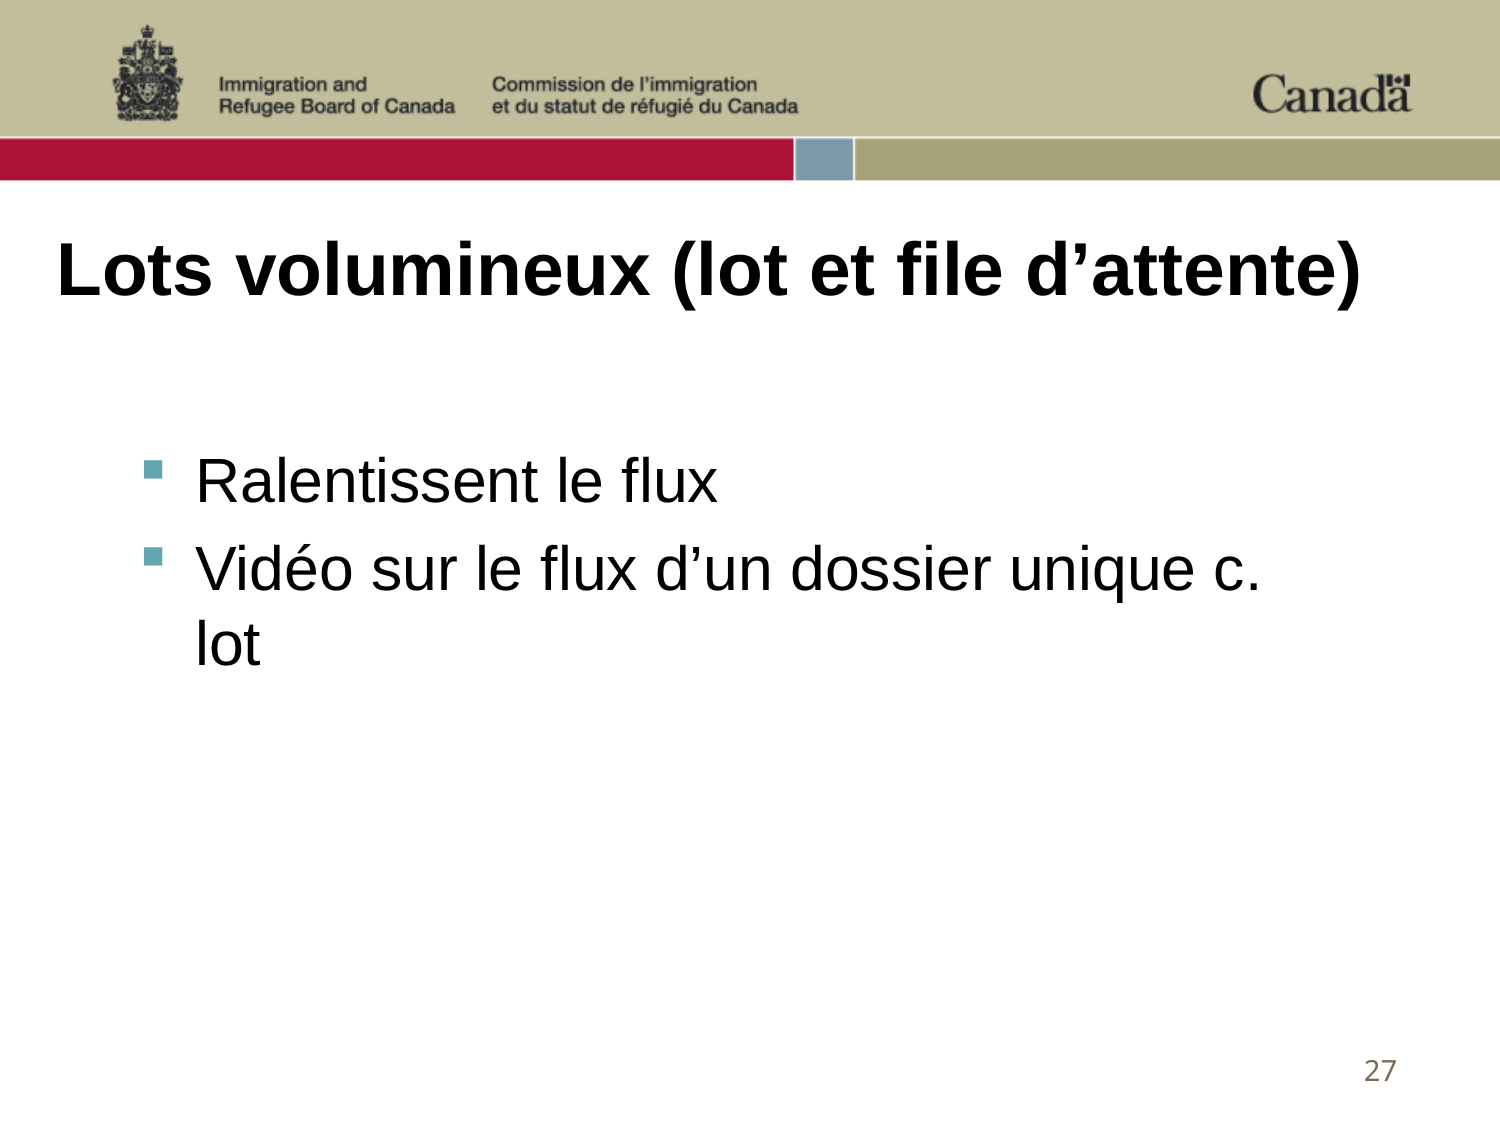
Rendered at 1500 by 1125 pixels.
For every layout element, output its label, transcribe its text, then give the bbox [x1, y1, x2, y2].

picture [0, 0, 1500, 1125]
slide_number 27 [1099, 1024, 1413, 1101]
title Lots volumineux (lot et file d’attente) [41, 220, 1459, 370]
list Ralentissent le flux Vidéo sur le flux d’un dossier unique c. lot [123, 432, 1313, 959]
